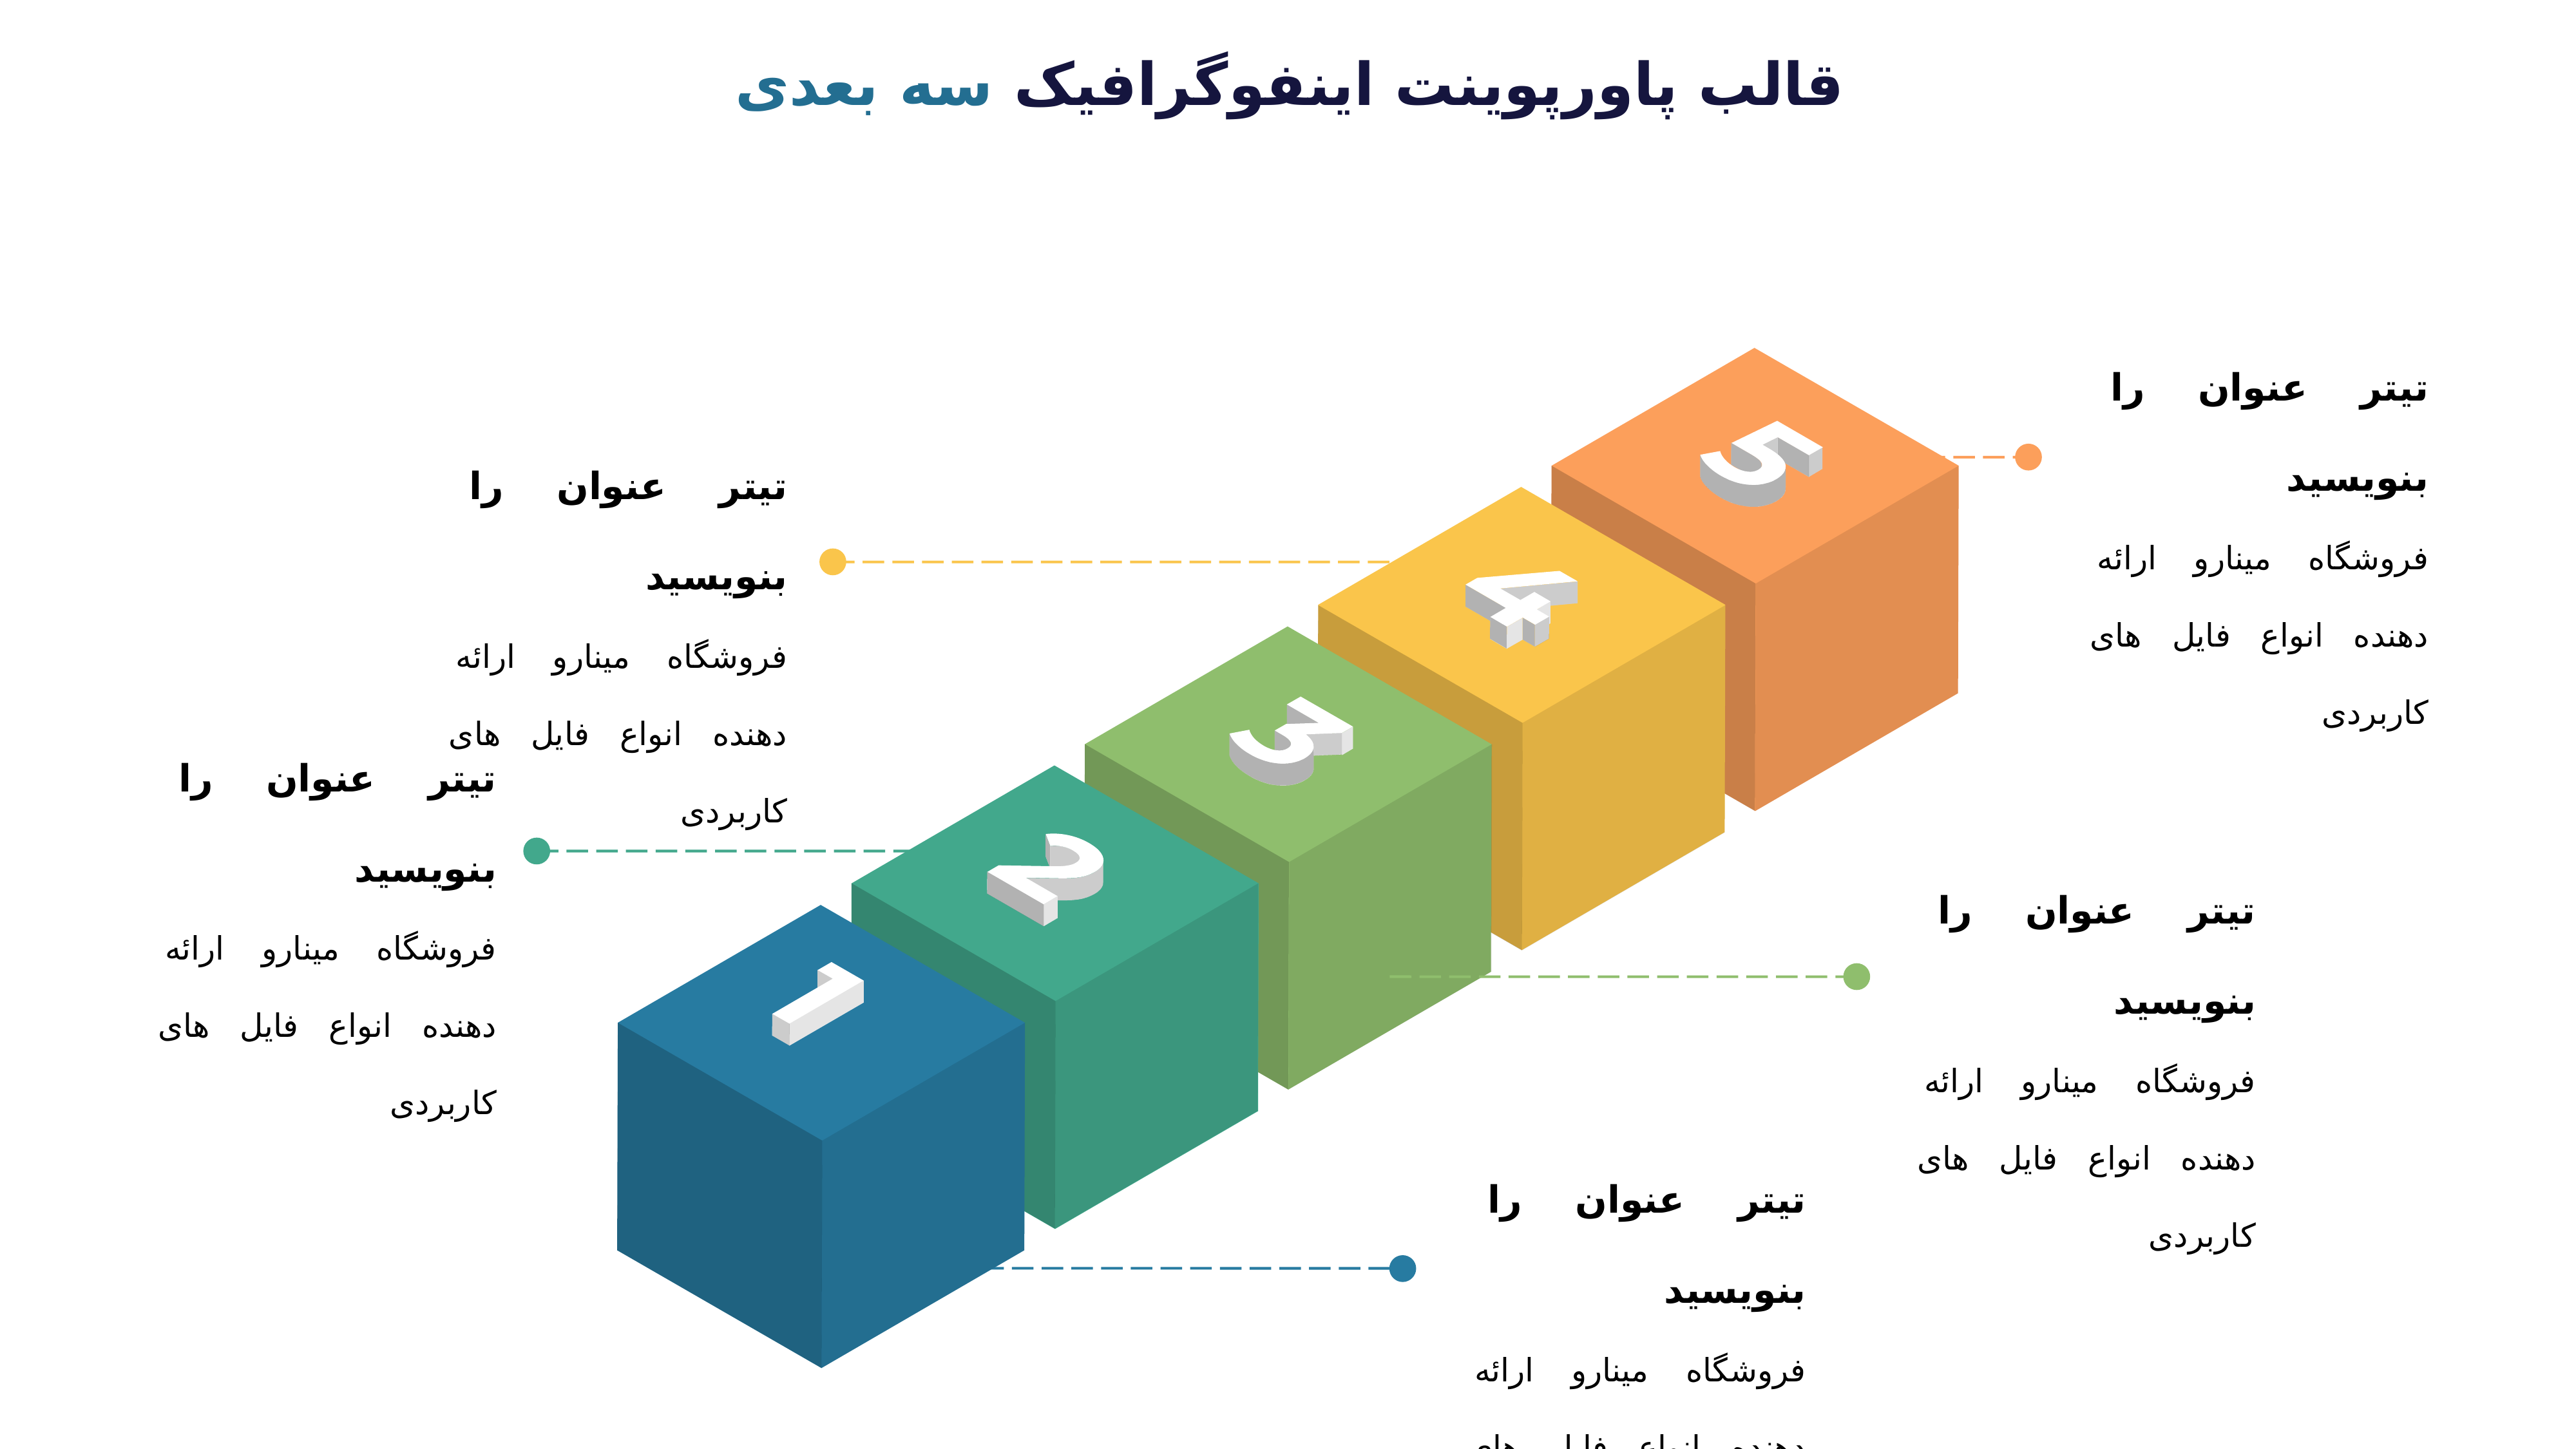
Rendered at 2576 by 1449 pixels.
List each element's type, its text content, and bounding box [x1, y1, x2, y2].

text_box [1550, 348, 1959, 811]
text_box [1317, 486, 1726, 951]
text_box قالب پاورپوینت اینفوگرافیک سه بعدی [0, 41, 2576, 122]
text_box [617, 905, 1026, 1368]
text_box تیتر عنوان را بنویسید فروشگاه مینارو ارائه دهنده انواع فایل های کاربردی [1438, 1125, 1816, 1449]
text_box تیتر عنوان را بنویسید فروشگاه مینارو ارائه دهنده انواع فایل های کاربردی [1887, 837, 2266, 1258]
text_box تیتر عنوان را بنویسید فروشگاه مینارو ارائه دهنده انواع فایل های کاربردی [419, 412, 797, 834]
text_box [819, 548, 846, 576]
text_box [850, 765, 1259, 1229]
text_box [1389, 1255, 1417, 1282]
text_box تیتر عنوان را بنویسید فروشگاه مینارو ارائه دهنده انواع فایل های کاربردی [2061, 313, 2439, 735]
text_box [523, 837, 551, 865]
text_box [1843, 963, 1871, 990]
text_box [2015, 443, 2042, 471]
text_box تیتر عنوان را بنویسید فروشگاه مینارو ارائه دهنده انواع فایل های کاربردی [128, 704, 506, 1126]
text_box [1084, 626, 1493, 1090]
